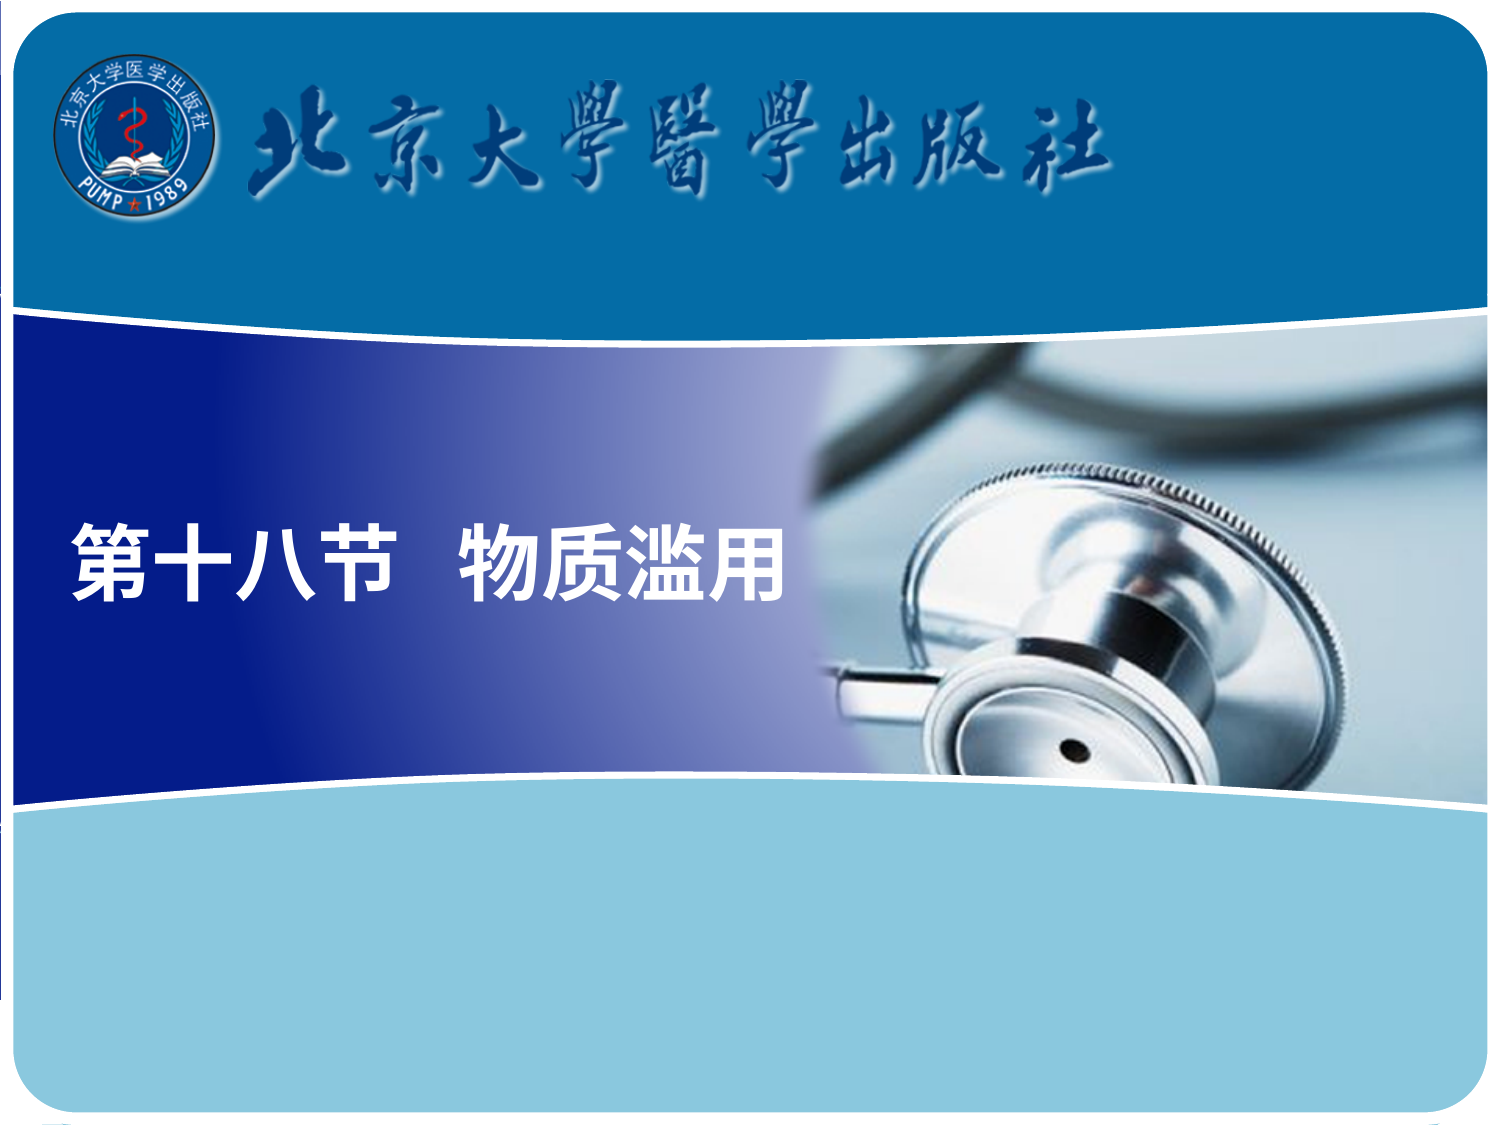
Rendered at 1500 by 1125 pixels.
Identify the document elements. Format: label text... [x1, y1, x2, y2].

picture [53, 54, 1117, 225]
title 第十八节 物质滥用 [52, 373, 904, 749]
picture [14, 315, 1487, 805]
